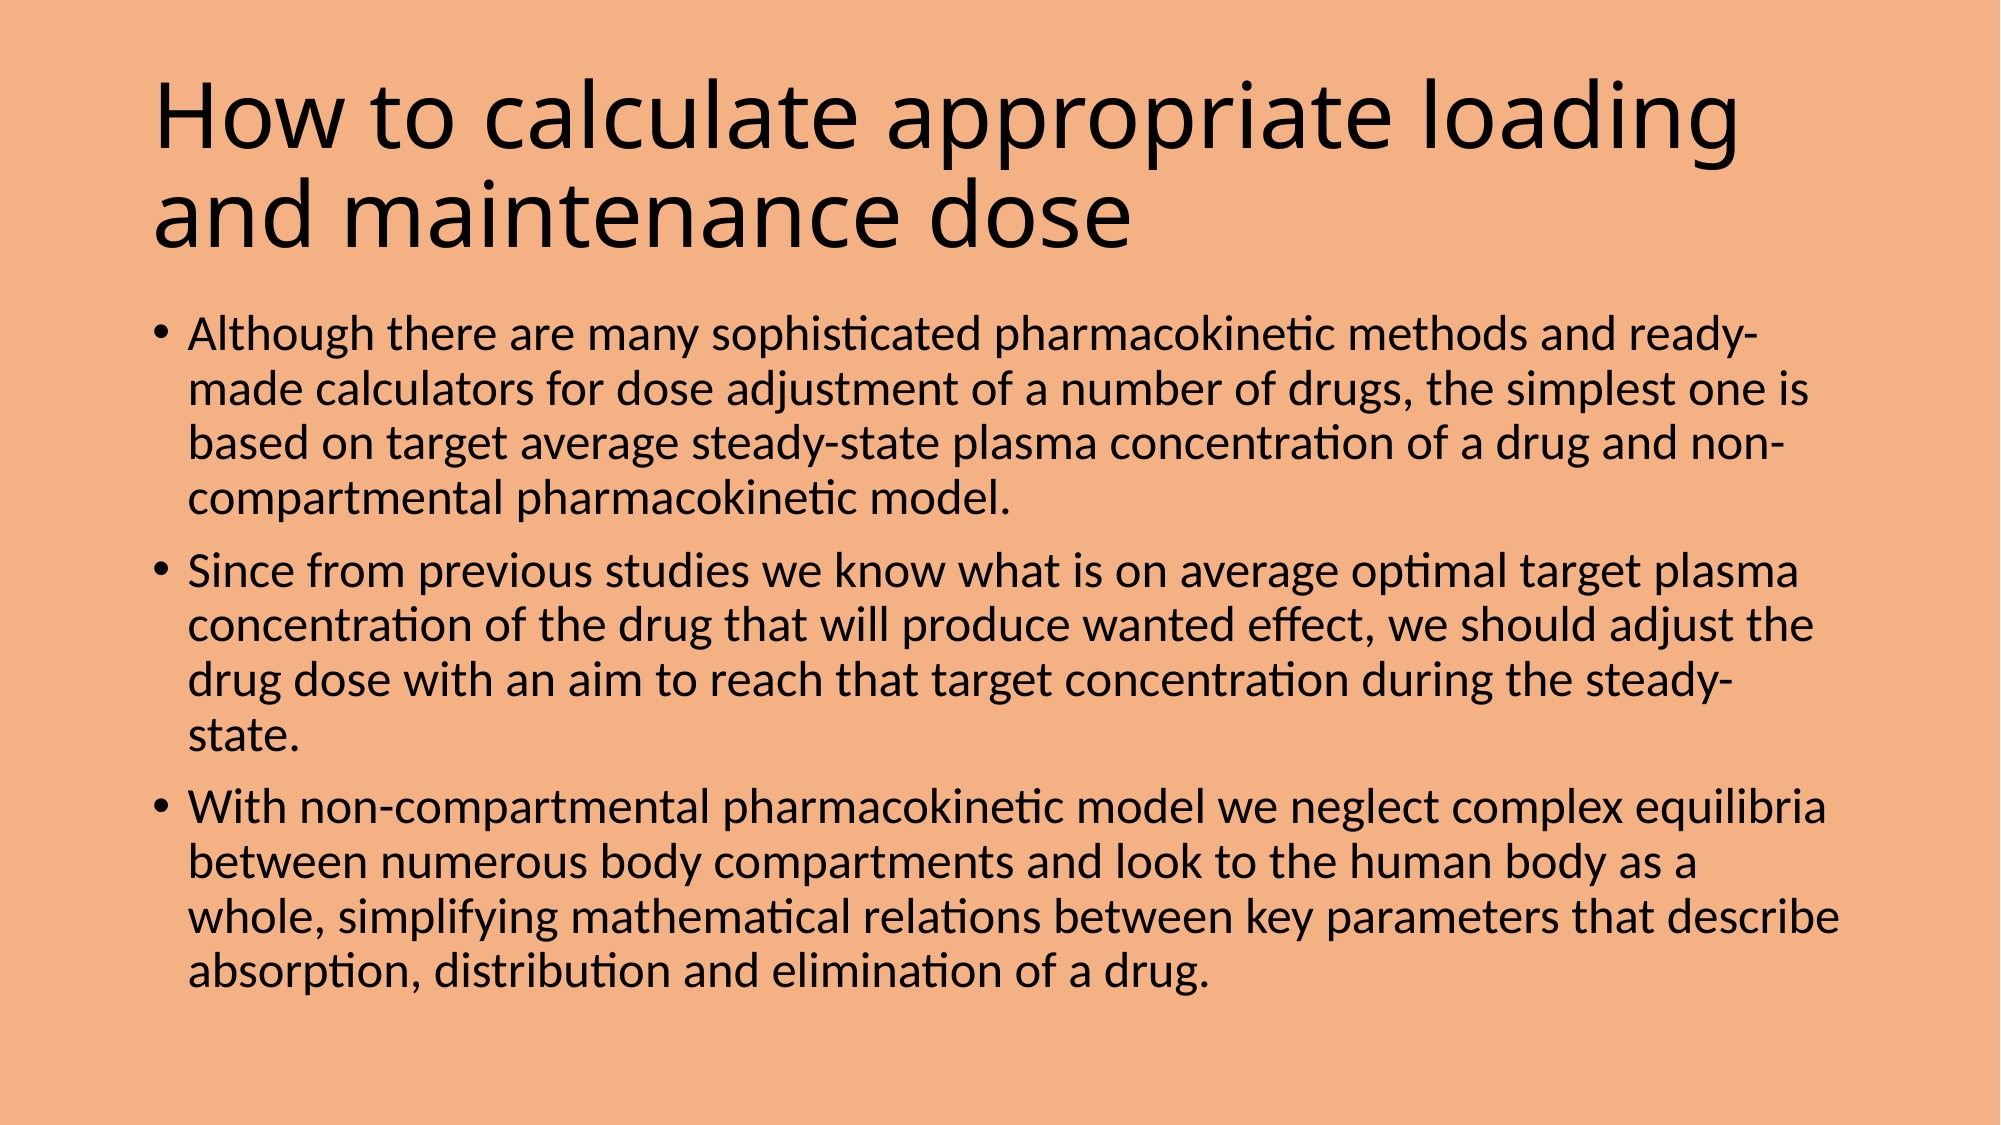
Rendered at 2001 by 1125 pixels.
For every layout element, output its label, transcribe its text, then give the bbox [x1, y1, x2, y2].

list Although there are many sophisticated pharmacokinetic methods and ready-made calculators for dose adjustment of a number of drugs, the simplest one is based on target average steady-state plasma concentration of a drug and non-compartmental pharmacokinetic model. Since from previous studies we know what is on average optimal target plasma concentration of the drug that will produce wanted effect, we should adjust the drug dose with an aim to reach that target concentration during the steady-state. With non-compartmental pharmacokinetic model we neglect complex equilibria between numerous body compartments and look to the human body as a whole, simplifying mathematical relations between key parameters that describe absorption, distribution and elimination of a drug. [137, 299, 1863, 1014]
title How to calculate appropriate loading and maintenance dose [137, 59, 1863, 278]
